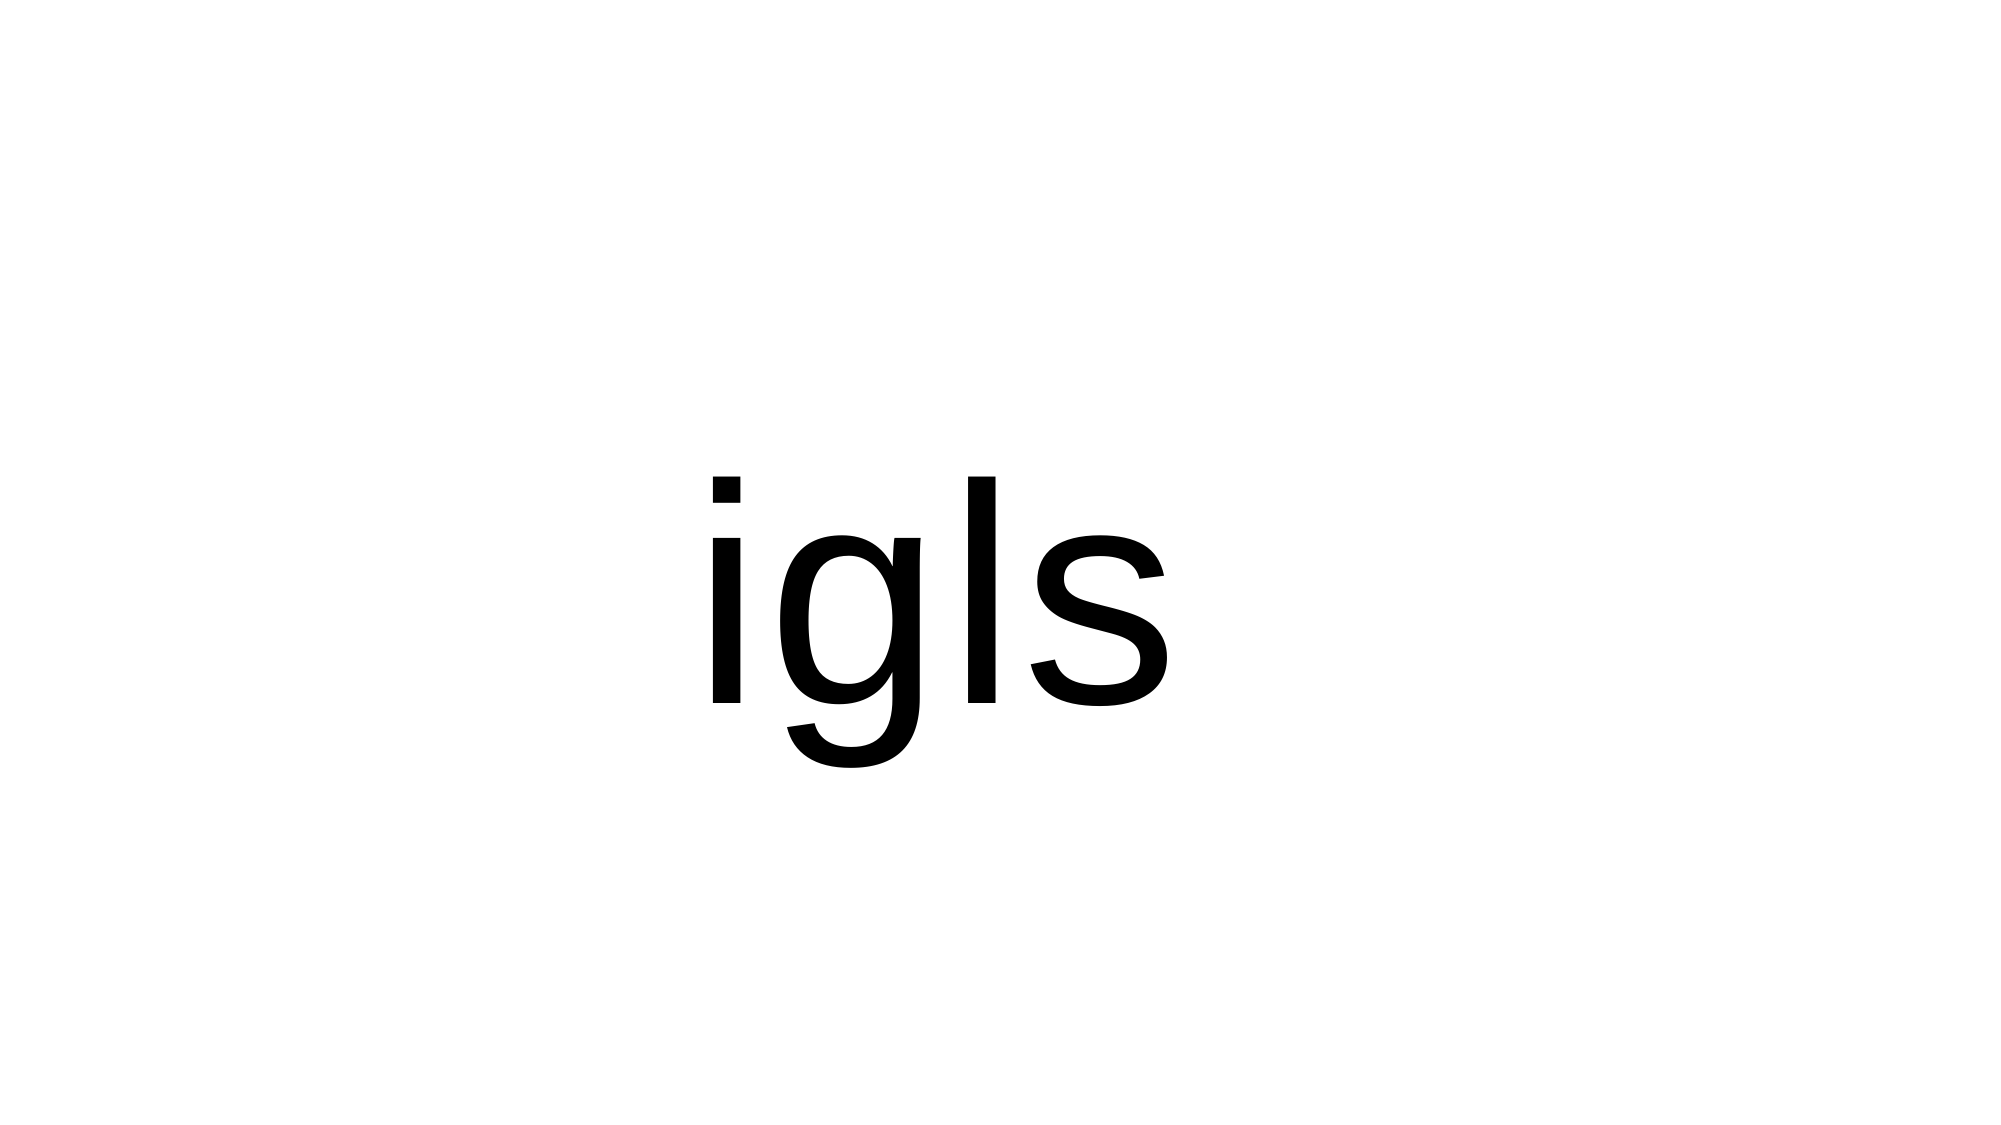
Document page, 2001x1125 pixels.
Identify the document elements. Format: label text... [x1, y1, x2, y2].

title küniglsberg [0, 174, 2000, 779]
